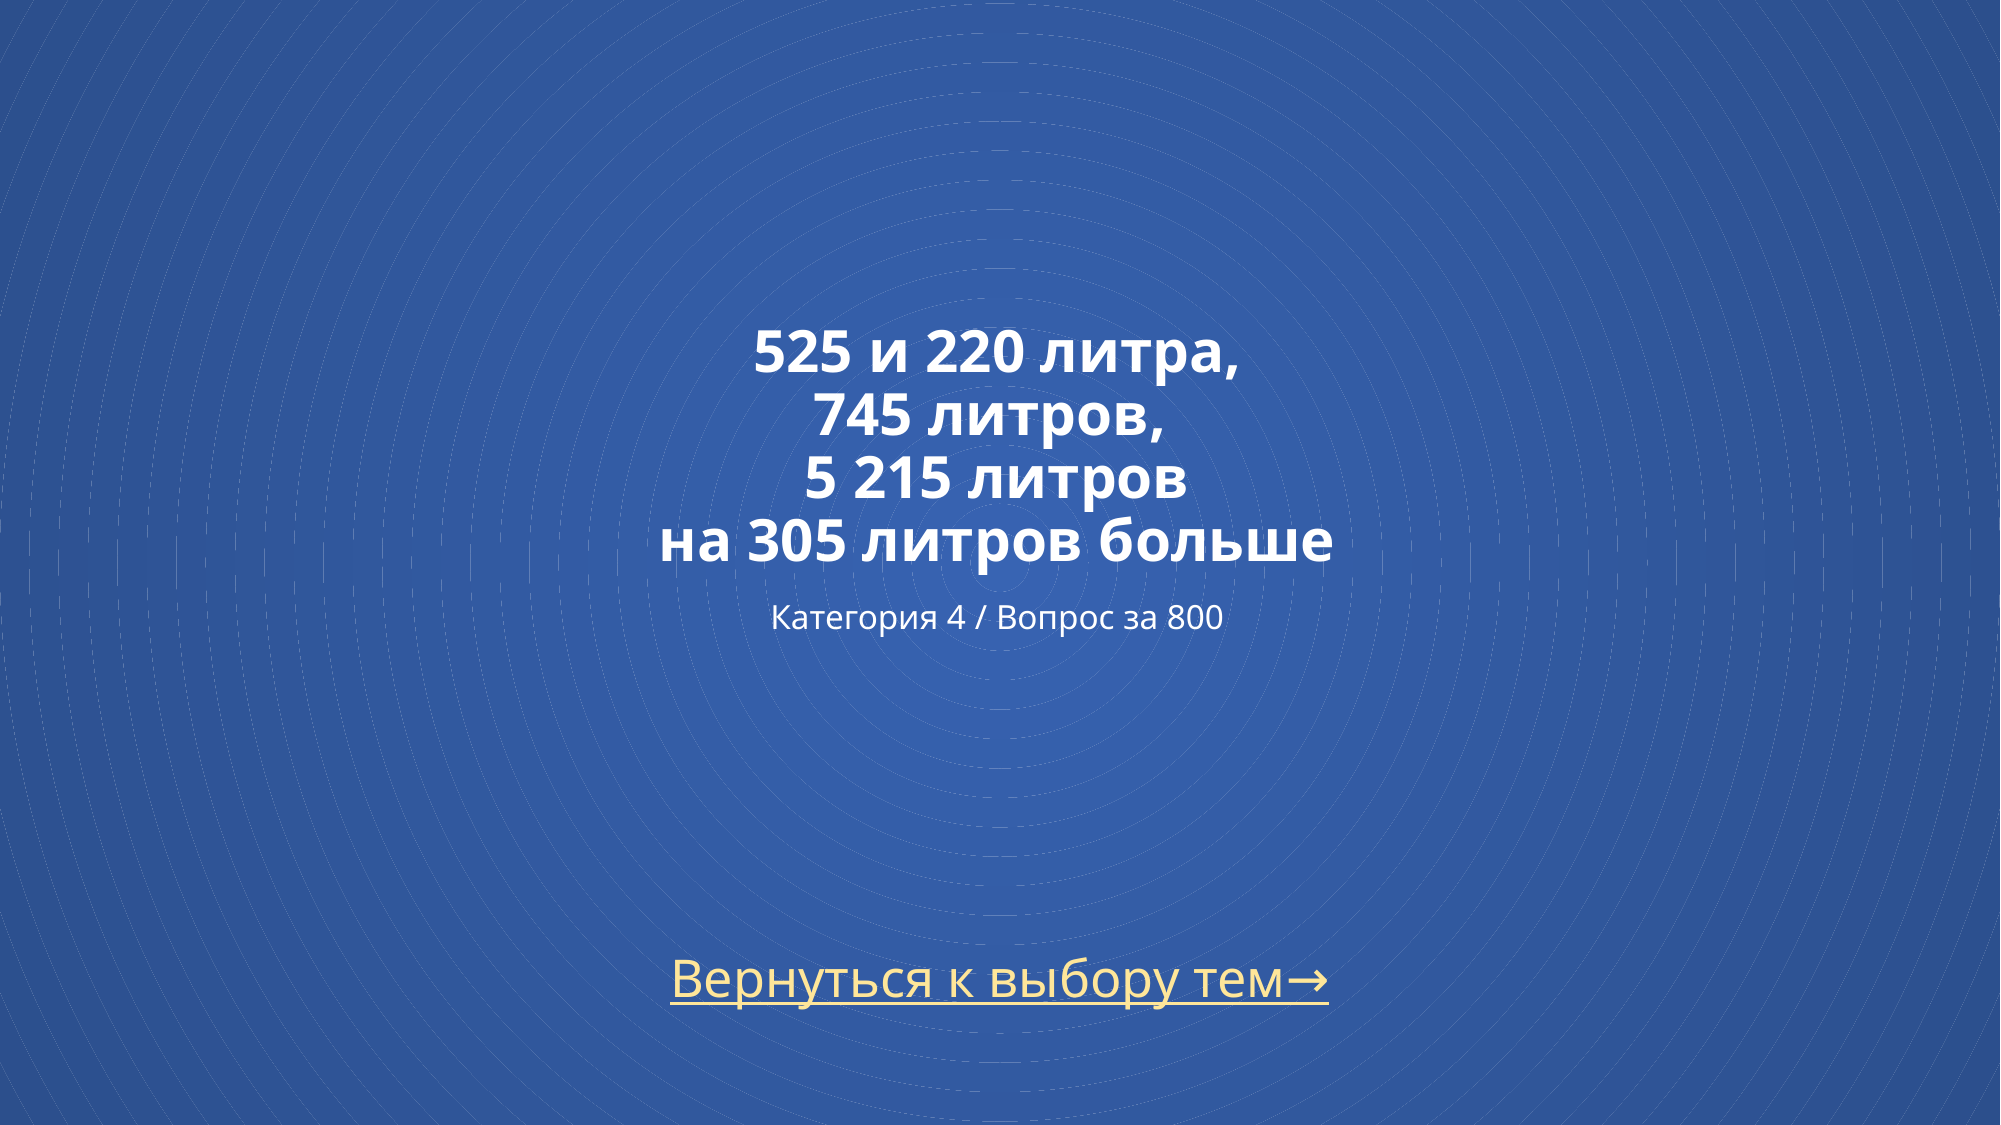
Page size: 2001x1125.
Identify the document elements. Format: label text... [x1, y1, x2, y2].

title 525 и 220 литра, 745 литров, 5 215 литров на 305 литров больше Категория 4 / Вопрос за 800 [117, 313, 1878, 646]
text_box Вернуться к выбору тем→ [655, 938, 1345, 1016]
